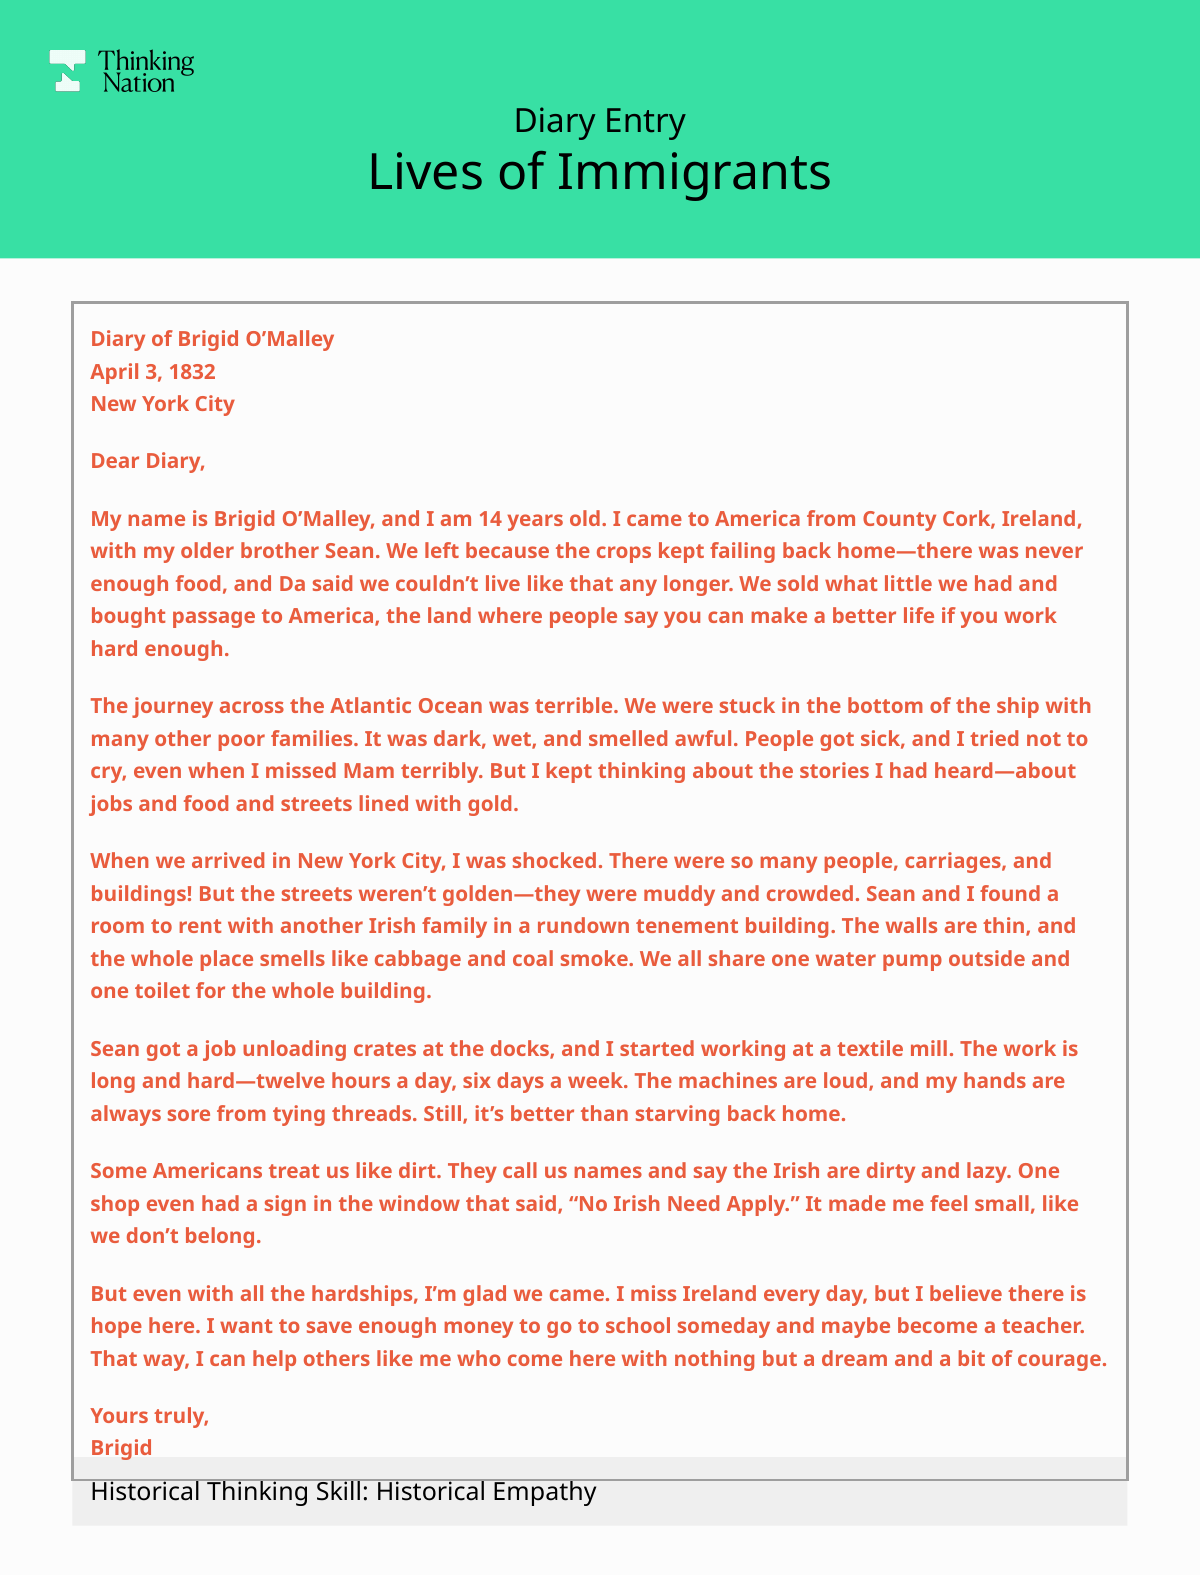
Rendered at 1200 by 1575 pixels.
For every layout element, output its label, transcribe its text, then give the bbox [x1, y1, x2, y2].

text_box Diary Entry Lives of Immigrants [0, 0, 1200, 259]
picture [33, 35, 199, 105]
text_box Historical Thinking Skill: Historical Empathy [72, 1481, 1128, 1526]
table_header Diary of Brigid O’Malley April 3, 1832 New York City Dear Diary, My name is Brigid O’Malley, and I am 14 years old. I came to America from County Cork, Ireland, with my older brother Sean. We left because the crops kept failing back home—there was never enough food, and Da said we couldn’t live like that any longer. We sold what little we had and bought passage to America, the land where people say you can make a better life if you work hard enough. The journey across the Atlantic Ocean was terrible. We were stuck in the bottom of the ship with many other poor families. It was dark, wet, and smelled awful. People got sick, and I tried not to cry, even when I missed Mam terribly. But I kept thinking about the stories I had heard—about jobs and food and streets lined with gold. When we arrived in New York City, I was shocked. There were so many people, carriages, and buildings! But the streets weren’t golden—they were muddy and crowded. Sean and I found a room to rent with another Irish family in a rundown tenement building. The walls are thin, and the whole place smells like cabbage and coal smoke. We all share one water pump outside and one toilet for the whole building. Sean got a job unloading crates at the docks, and I started working at a textile mill. The work is long and hard—twelve hours a day, six days a week. The machines are loud, and my hands are always sore from tying threads. Still, it’s better than starving back home. Some Americans treat us like dirt. They call us names and say the Irish are dirty and lazy. One shop even had a sign in the window that said, “No Irish Need Apply.” It made me feel small, like we don’t belong. But even with all the hardships, I’m glad we came. I miss Ireland every day, but I believe there is hope here. I want to save enough money to go to school someday and maybe become a teacher. That way, I can help others like me who come here with nothing but a dream and a bit of courage. Yours truly, Brigid [74, 304, 1126, 1479]
